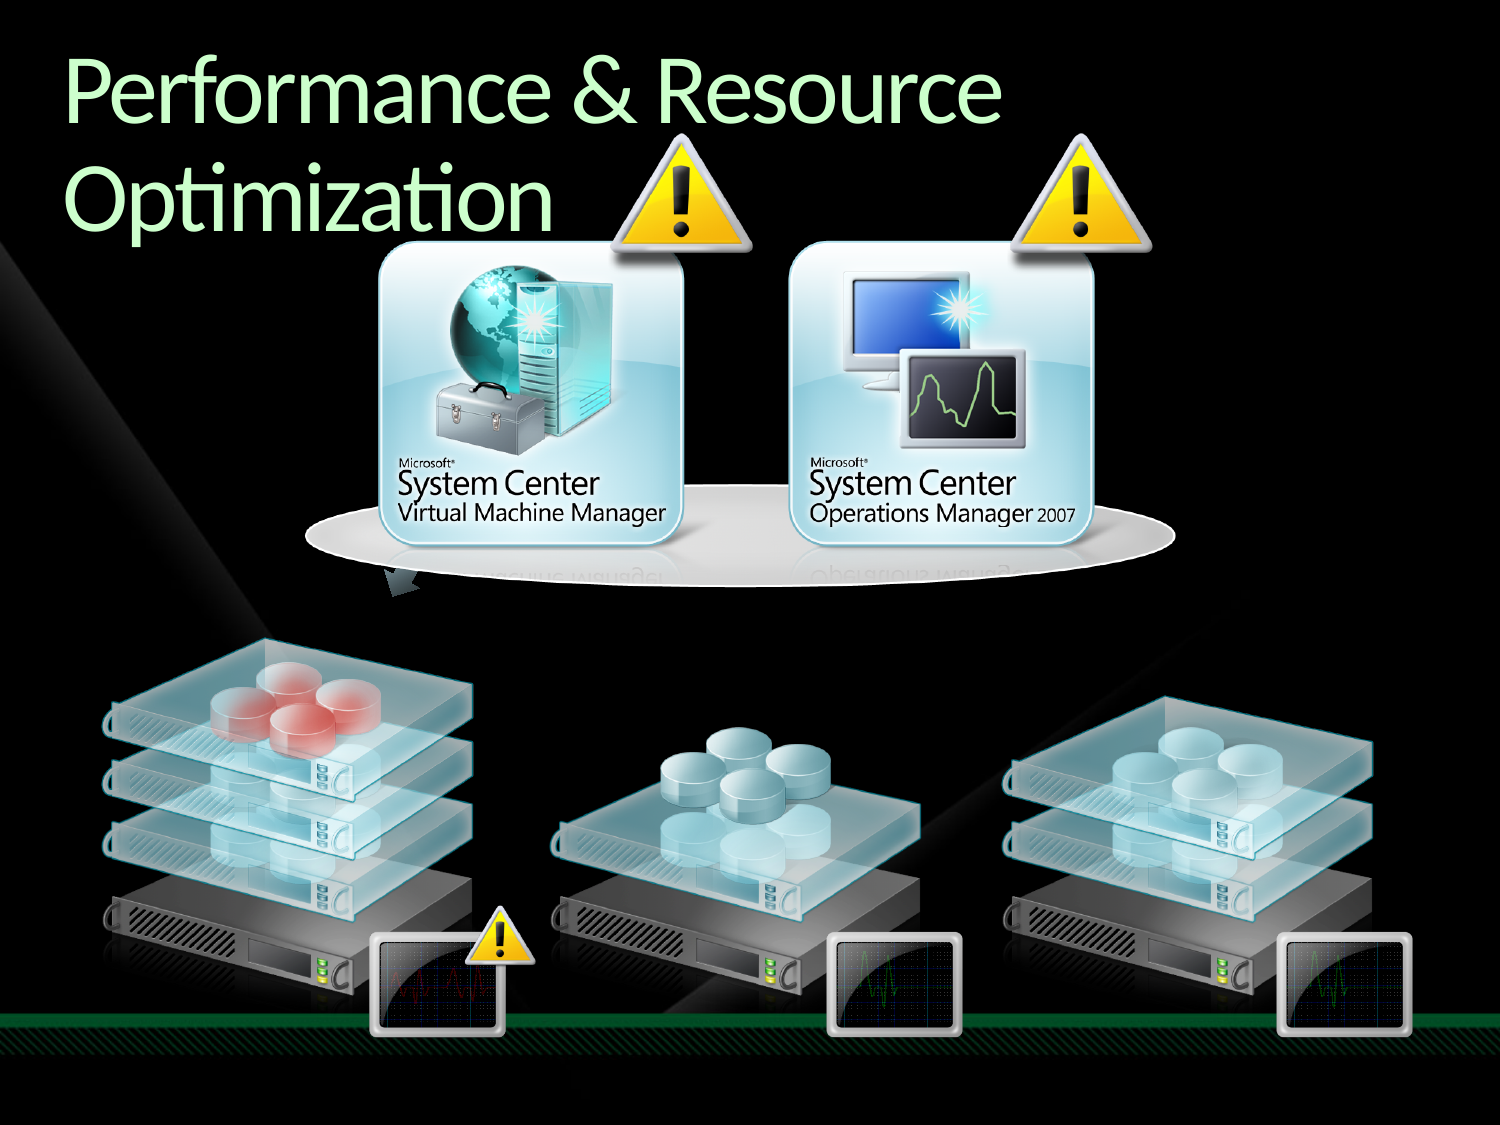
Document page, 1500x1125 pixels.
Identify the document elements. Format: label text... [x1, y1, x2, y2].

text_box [1274, 931, 1413, 1038]
title Performance & Resource Optimization [62, 37, 1438, 256]
picture [0, 0, 1500, 1125]
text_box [367, 931, 506, 1038]
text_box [824, 931, 963, 1038]
